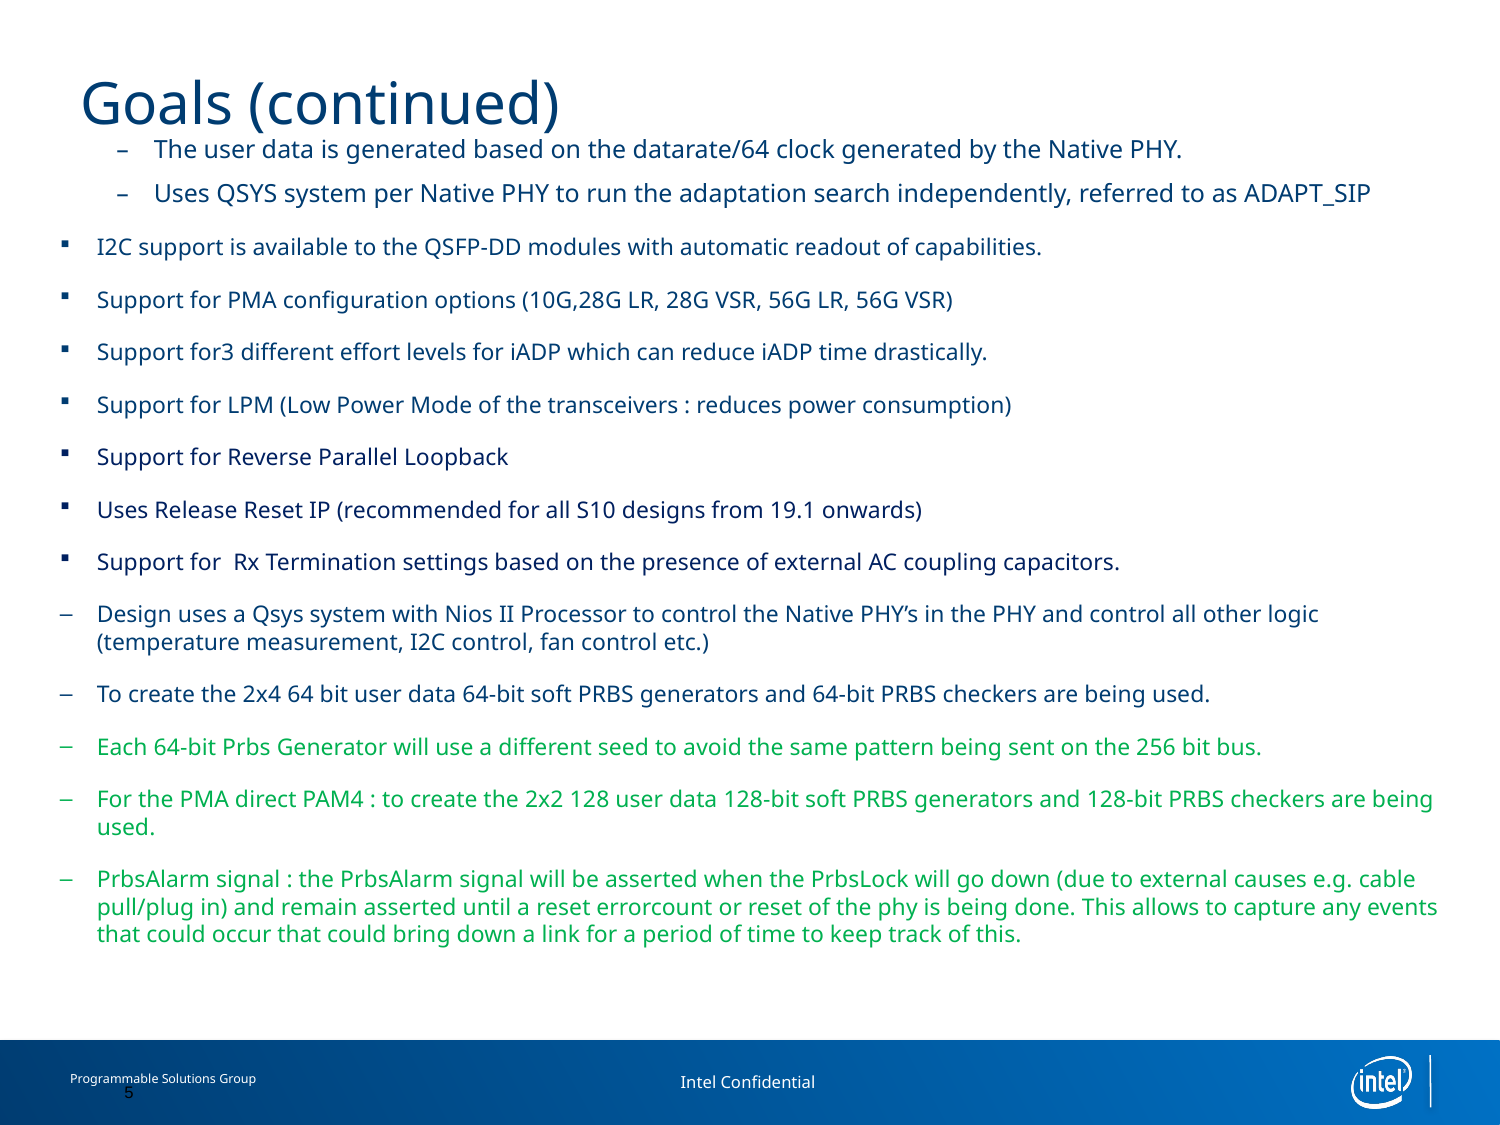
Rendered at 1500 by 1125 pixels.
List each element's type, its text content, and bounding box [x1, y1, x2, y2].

title Goals (continued) [80, 65, 1458, 194]
slide_number 5 [19, 1069, 134, 1116]
picture [1351, 1056, 1412, 1109]
list The user data is generated based on the datarate/64 clock generated by the Native PHY. Uses QSYS system per Native PHY to run the adaptation search independently, referred to as ADAPT_SIP I2C support is available to the QSFP-DD modules with automatic readout of capabilities. Support for PMA configuration options (10G,28G LR, 28G VSR, 56G LR, 56G VSR) Support for3 different effort levels for iADP which can reduce iADP time drastically. Support for LPM (Low Power Mode of the transceivers : reduces power consumption) Support for Reverse Parallel Loopback Uses Release Reset IP (recommended for all S10 designs from 19.1 onwards) Support for Rx Termination settings based on the presence of external AC coupling capacitors. Design uses a Qsys system with Nios II Processor to control the Native PHY’s in the PHY and control all other logic (temperature measurement, I2C control, fan control etc.) To create the 2x4 64 bit user data 64-bit soft PRBS generators and 64-bit PRBS checkers are being used. Each 64-bit Prbs Generator will use a different seed to avoid the same pattern being sent on the 256 bit bus. For the PMA direct PAM4 : to create the 2x2 128 user data 128-bit soft PRBS generators and 128-bit PRBS checkers are being used. PrbsAlarm signal : the PrbsAlarm signal will be asserted when the PrbsLock will go down (due to external causes e.g. cable pull/plug in) and remain asserted until a reset errorcount or reset of the phy is being done. This allows to capture any events that could occur that could bring down a link for a period of time to keep track of this. [59, 137, 1441, 939]
